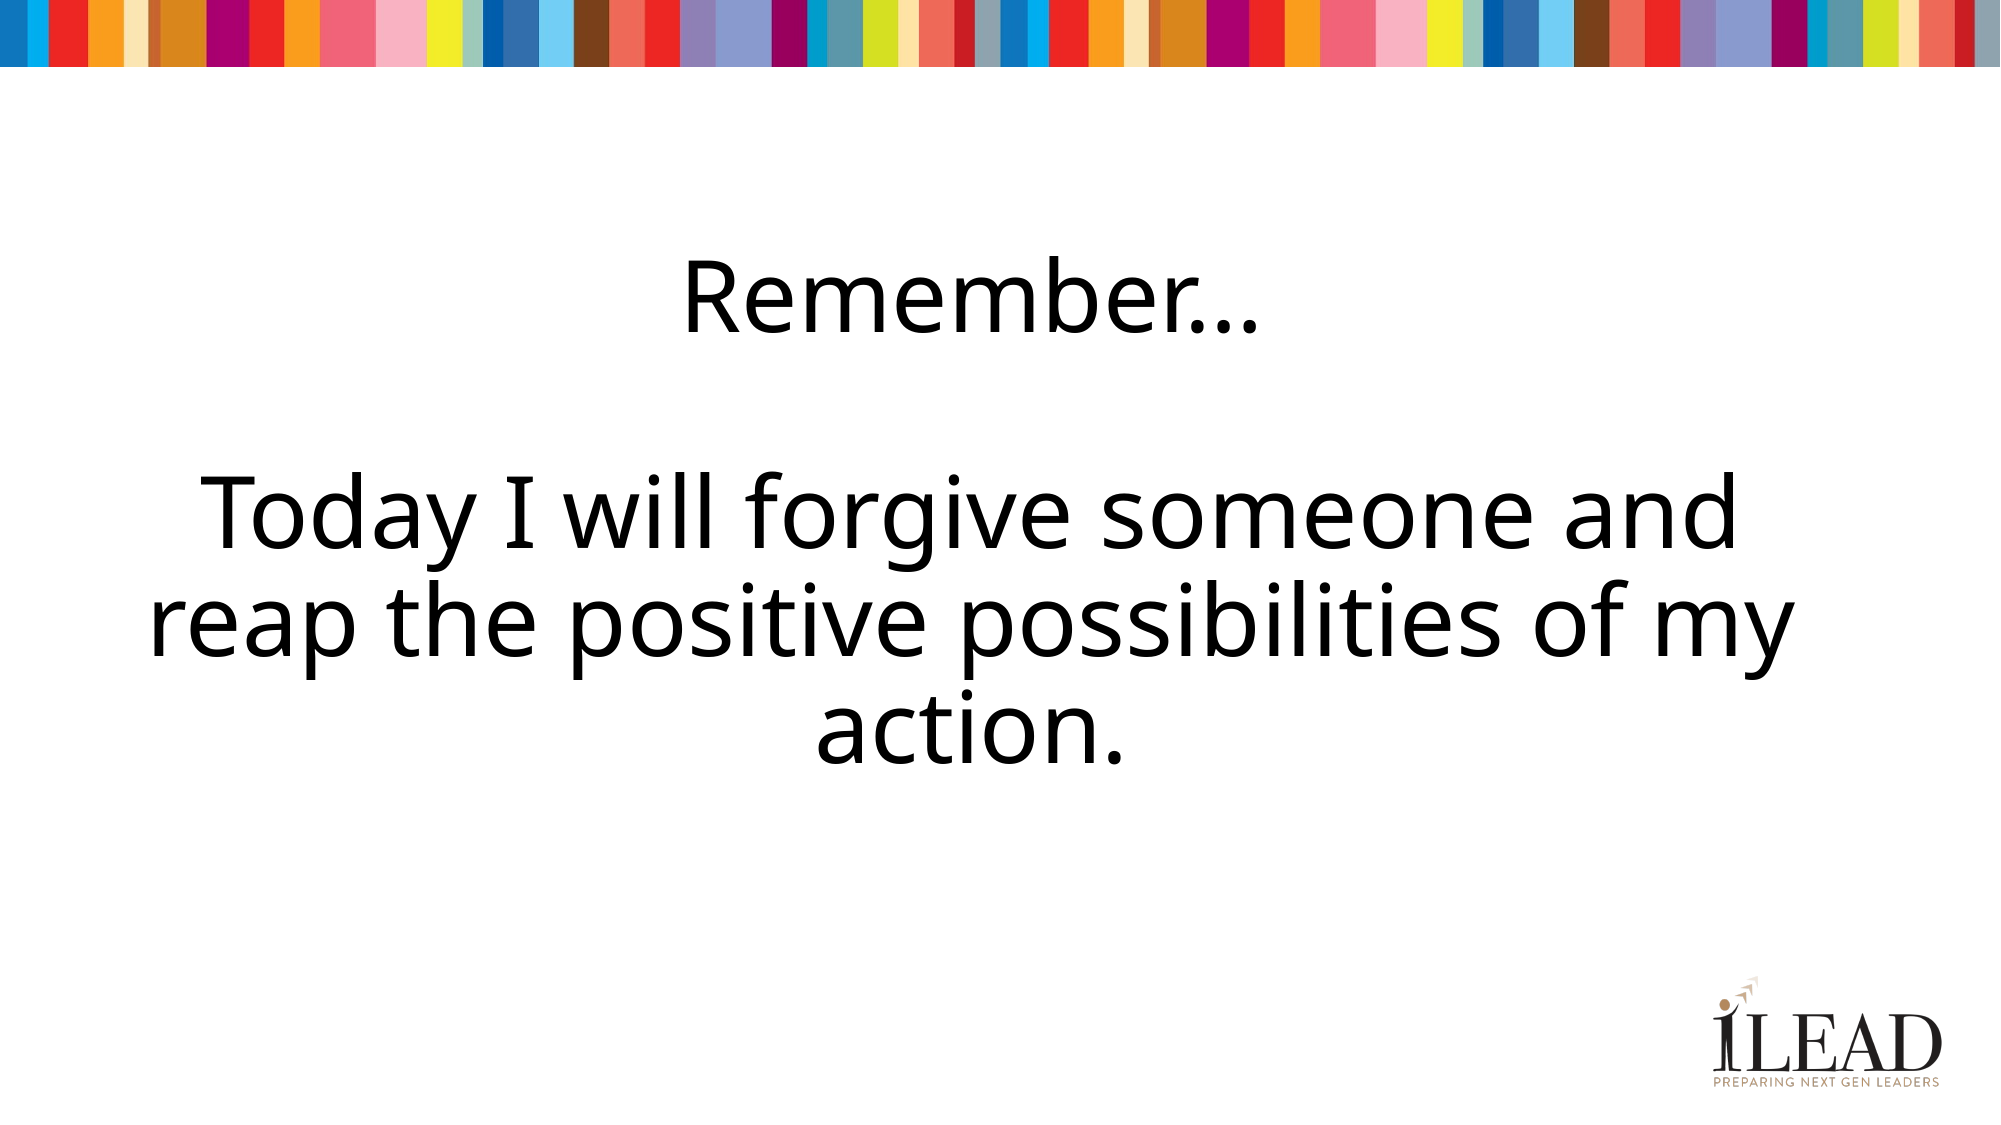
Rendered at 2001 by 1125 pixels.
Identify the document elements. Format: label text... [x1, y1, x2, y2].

picture [1048, 0, 1808, 67]
picture [1828, 0, 2000, 67]
picture [828, 0, 1026, 67]
picture [1709, 972, 1945, 1091]
picture [0, 0, 26, 67]
title Remember… Today I will forgive someone and reap the positive possibilities of my action. [116, 127, 1827, 904]
picture [48, 0, 808, 67]
